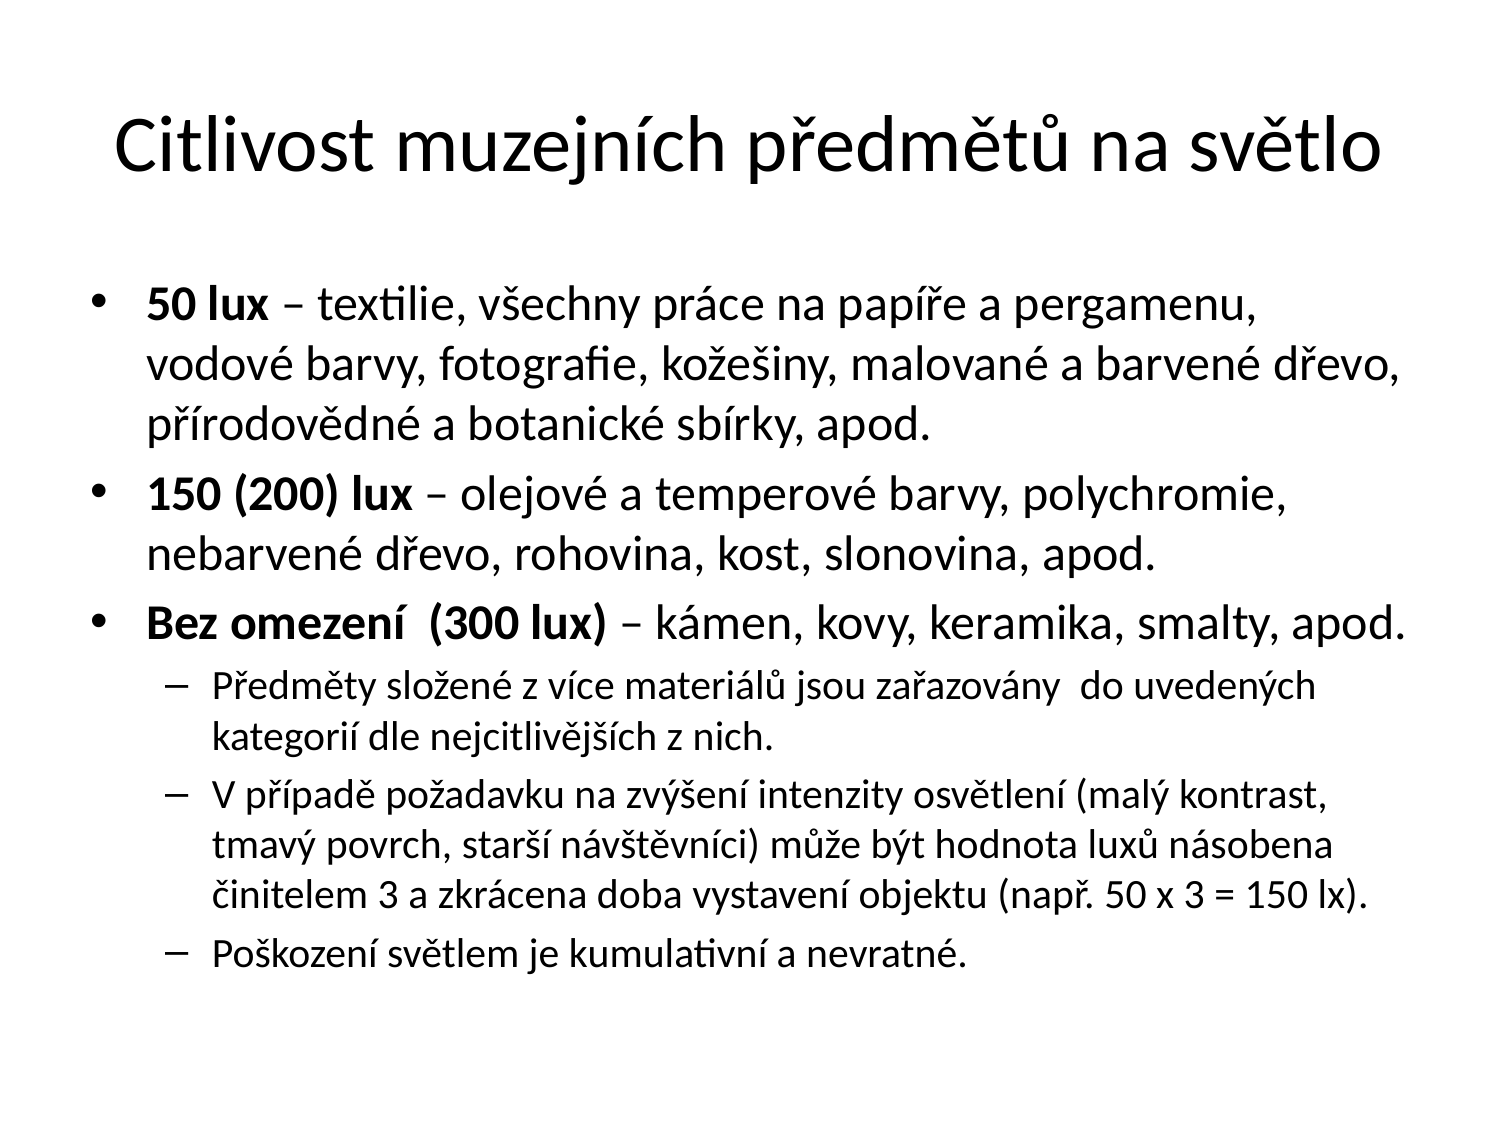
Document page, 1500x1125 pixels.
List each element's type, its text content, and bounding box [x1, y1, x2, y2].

title Citlivost muzejních předmětů na světlo [75, 45, 1425, 233]
list 50 lux – textilie, všechny práce na papíře a pergamenu, vodové barvy, fotografie, kožešiny, malované a barvené dřevo, přírodovědné a botanické sbírky, apod. 150 (200) lux – olejové a temperové barvy, polychromie, nebarvené dřevo, rohovina, kost, slonovina, apod. Bez omezení (300 lux) – kámen, kovy, keramika, smalty, apod. Předměty složené z více materiálů jsou zařazovány do uvedených kategorií dle nejcitlivějších z nich. V případě požadavku na zvýšení intenzity osvětlení (malý kontrast, tmavý povrch, starší návštěvníci) může být hodnota luxů násobena činitelem 3 a zkrácena doba vystavení objektu (např. 50 x 3 = 150 lx). Poškození světlem je kumulativní a nevratné. [75, 262, 1425, 1005]
